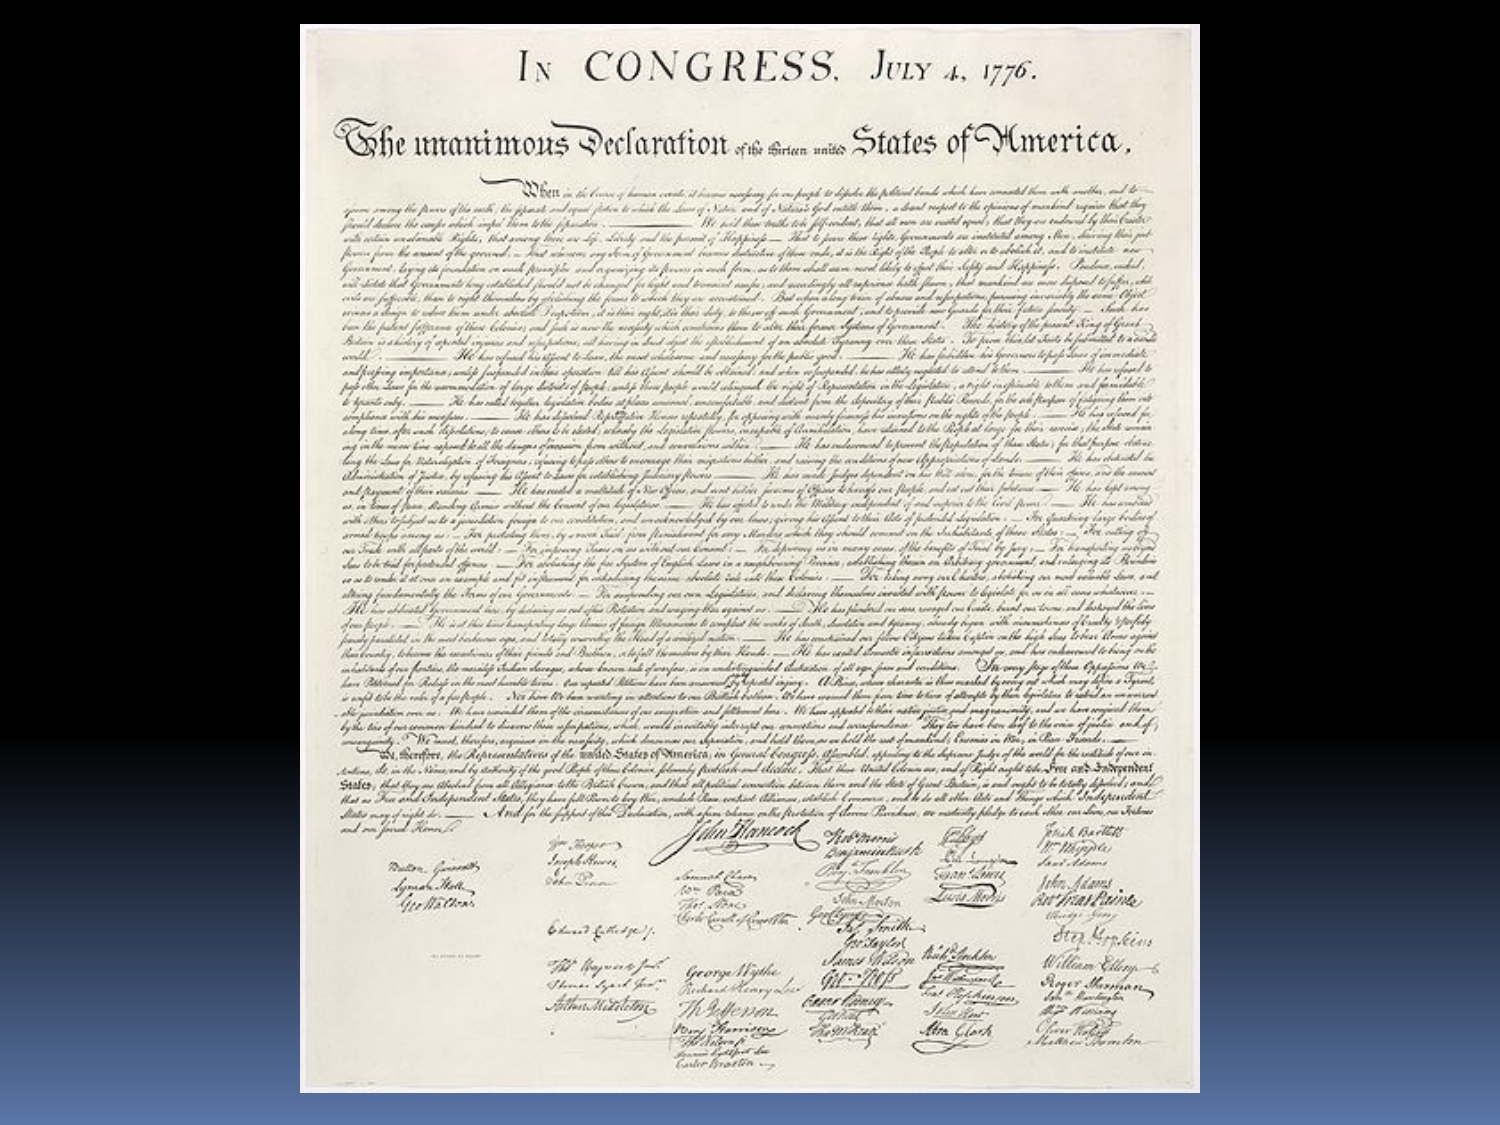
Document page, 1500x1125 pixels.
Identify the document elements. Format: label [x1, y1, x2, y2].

picture [299, 24, 1201, 1093]
